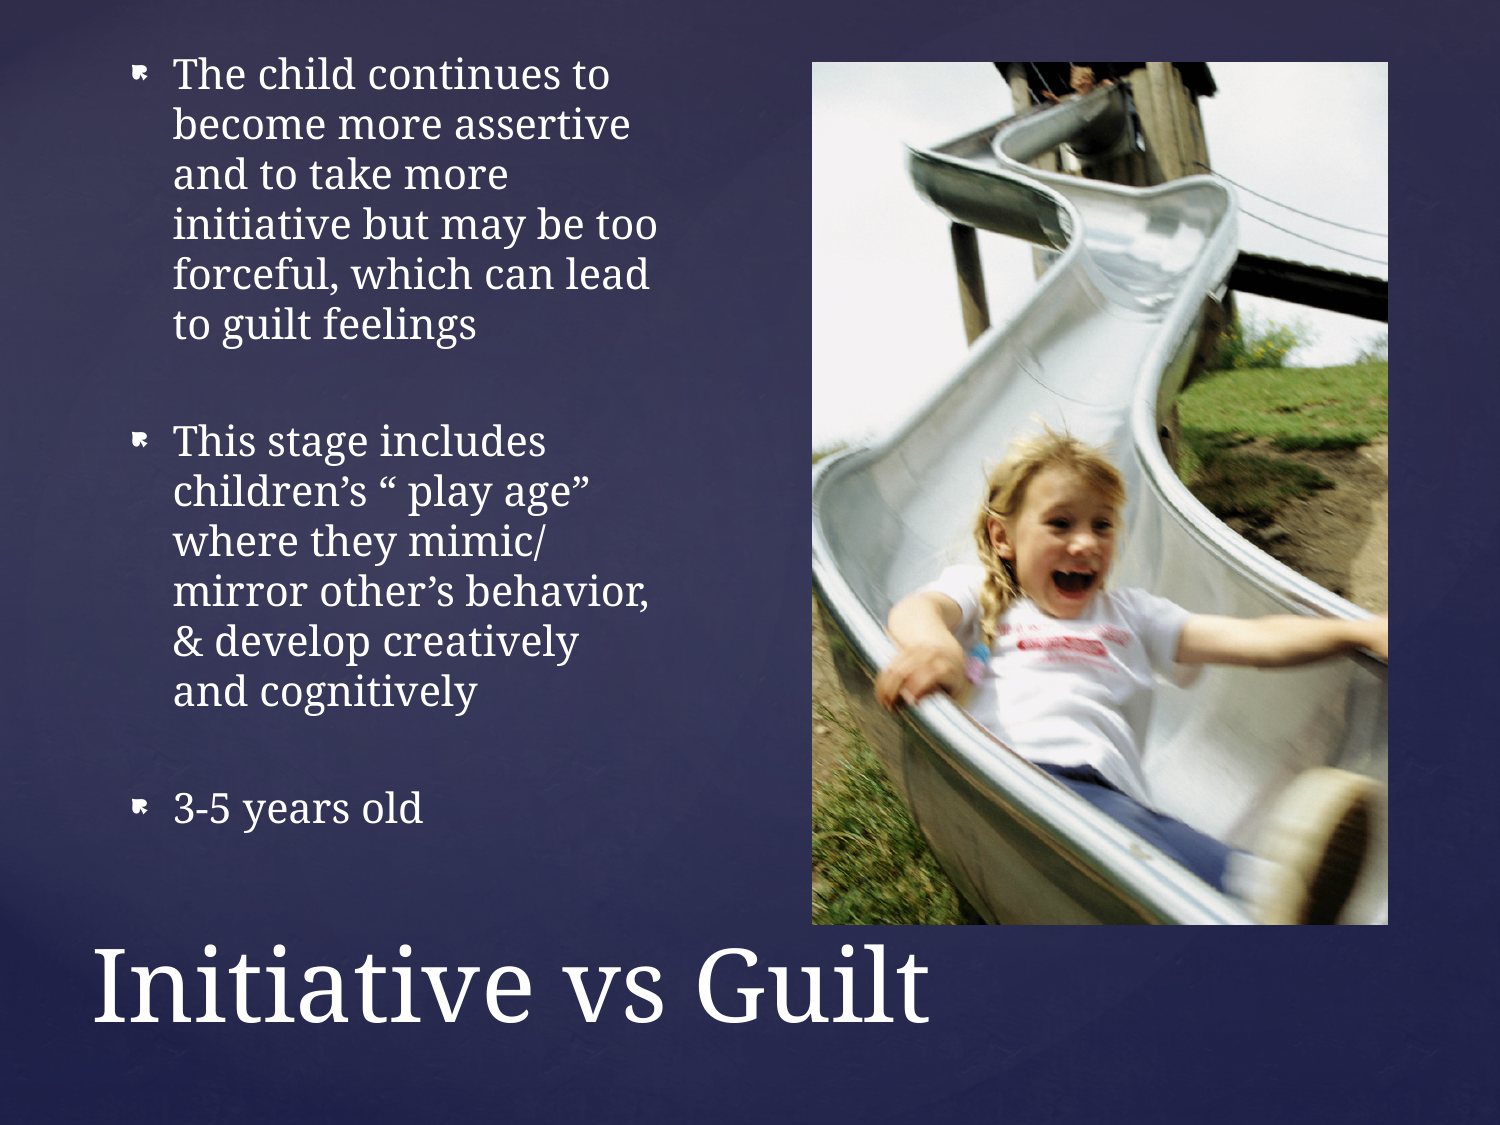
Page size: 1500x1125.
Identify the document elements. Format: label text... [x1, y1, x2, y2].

title Initiative vs Guilt [50, 900, 1288, 1050]
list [811, 61, 1389, 926]
list The child continues to become more assertive and to take more initiative but may be too forceful, which can lead to guilt feelings This stage includes children’s “ play age” where they mimic/ mirror other’s behavior, & develop creatively and cognitively 3-5 years old [112, 99, 680, 780]
